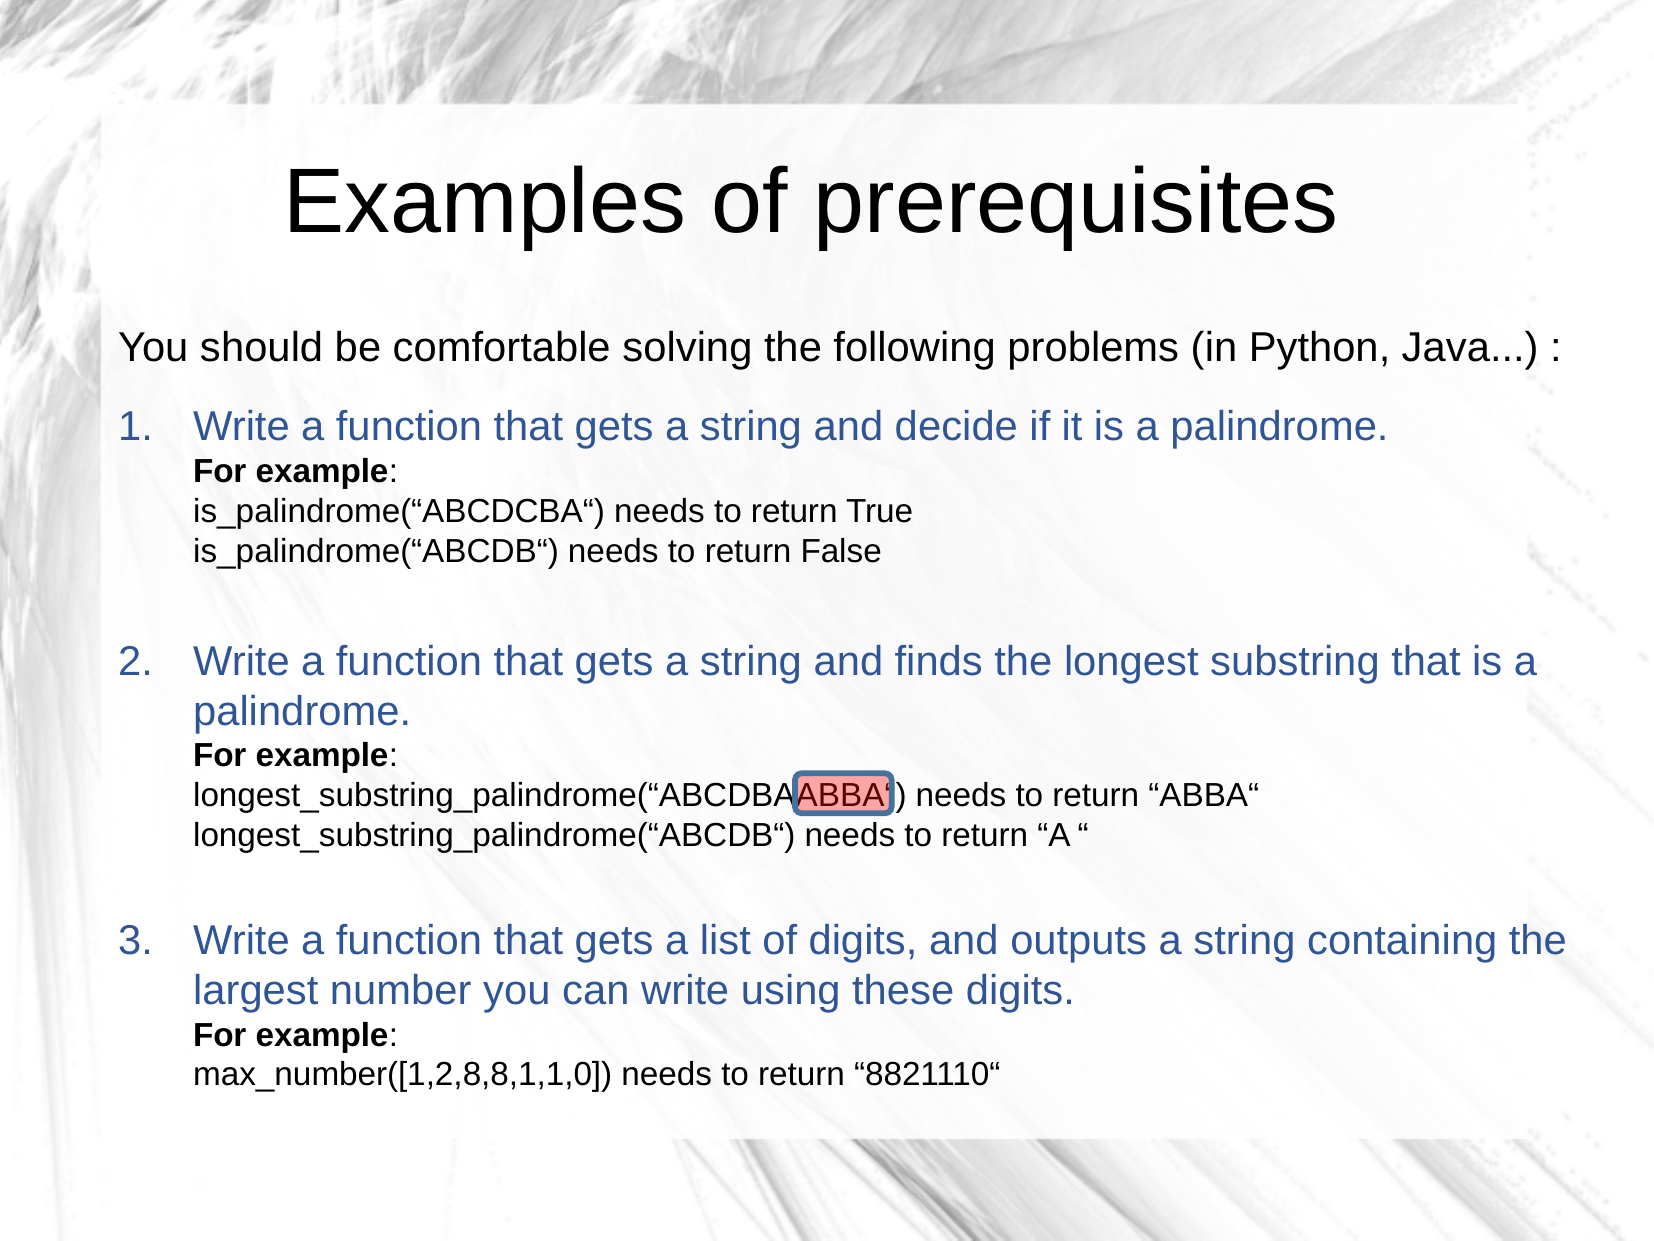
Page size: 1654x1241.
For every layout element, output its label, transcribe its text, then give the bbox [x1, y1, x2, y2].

text_box [793, 772, 893, 815]
list You should be comfortable solving the following problems (in Python, Java...) : Write a function that gets a string and decide if it is a palindrome. For example: is_palindrome(“ABCDCBA“) needs to return True is_palindrome(“ABCDB“) needs to return False Write a function that gets a string and finds the longest substring that is a palindrome. For example: longest_substring_palindrome(“ABCDBAABBA“) needs to return “ABBA“ longest_substring_palindrome(“ABCDB“) needs to return “A “ Write a function that gets a list of digits, and outputs a string containing the largest number you can write using these digits. For example: max_number([1,2,8,8,1,1,0]) needs to return “8821110“ [118, 319, 1571, 1102]
title Examples of prerequisites [118, 112, 1506, 281]
picture [0, 0, 1654, 1241]
